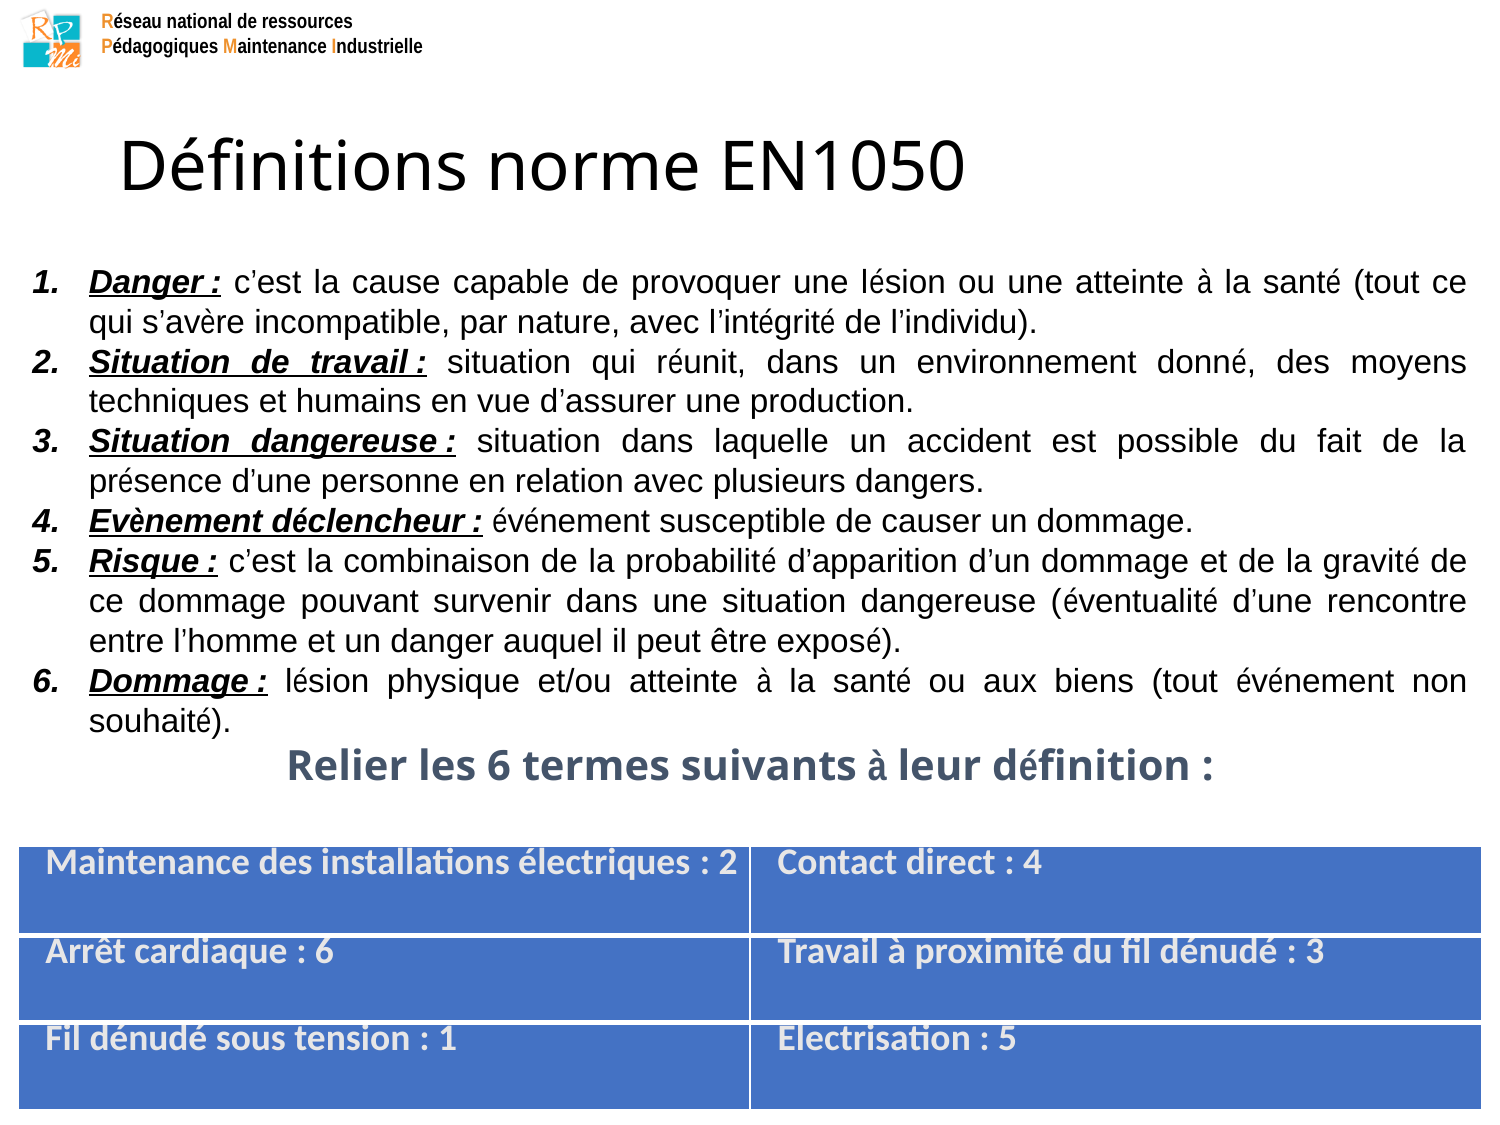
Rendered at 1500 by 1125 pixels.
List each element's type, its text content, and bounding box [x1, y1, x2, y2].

table_cell Fil dénudé sous tension : 1 [19, 1025, 749, 1109]
title Définitions norme EN1050 [103, 59, 1397, 252]
table_cell Travail à proximité du fil dénudé : 3 [751, 938, 1481, 1020]
text_box Danger : c’est la cause capable de provoquer une lésion ou une atteinte à la santé (tout ce qui s’avère incompatible, par nature, avec l’intégrité de l’individu). Situation de travail : situation qui réunit, dans un environnement donné, des moyens techniques et humains en vue d’assurer une production. Situation dangereuse : situation dans laquelle un accident est possible du fait de la présence d’une personne en relation avec plusieurs dangers. Evènement déclencheur : événement susceptible de causer un dommage. Risque : c’est la combinaison de la probabilité d’apparition d’un dommage et de la gravité de ce dommage pouvant survenir dans une situation dangereuse (éventualité d’une rencontre entre l’homme et un danger auquel il peut être exposé). Dommage : lésion physique et/ou atteinte à la santé ou aux biens (tout événement non souhaité). Relier les 6 termes suivants à leur définition : [17, 252, 1483, 797]
table_cell Electrisation : 5 [751, 1025, 1481, 1109]
table_header Contact direct : 4 [751, 847, 1481, 933]
table_header Maintenance des installations électriques : 2 [19, 847, 749, 933]
table_cell Arrêt cardiaque : 6 [19, 938, 749, 1020]
picture [17, 7, 86, 72]
